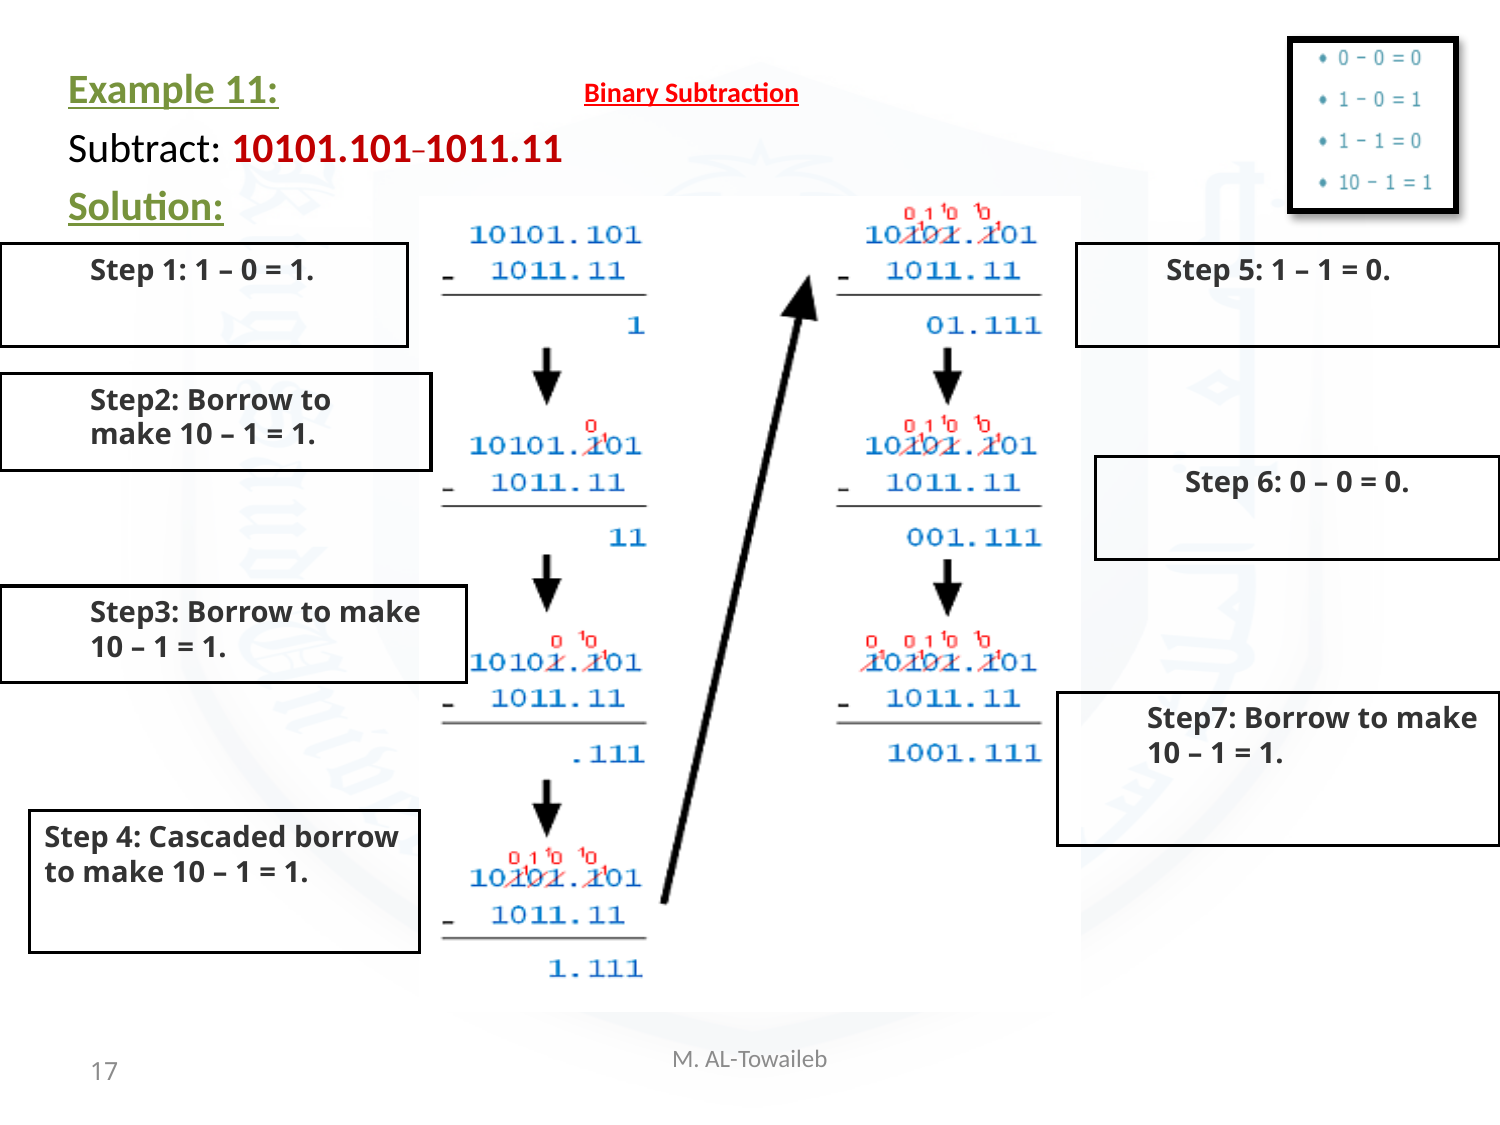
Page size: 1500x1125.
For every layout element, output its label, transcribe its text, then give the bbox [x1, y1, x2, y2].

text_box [0, 195, 1500, 1012]
slide_number 17 [75, 1042, 425, 1103]
footer M. AL-Towaileb [512, 1042, 988, 1103]
title Binary Subtraction [135, 66, 1248, 171]
picture [1293, 42, 1453, 195]
list Example 11: Subtract: 10101.101_1011.11 Solution: [53, 54, 1286, 194]
